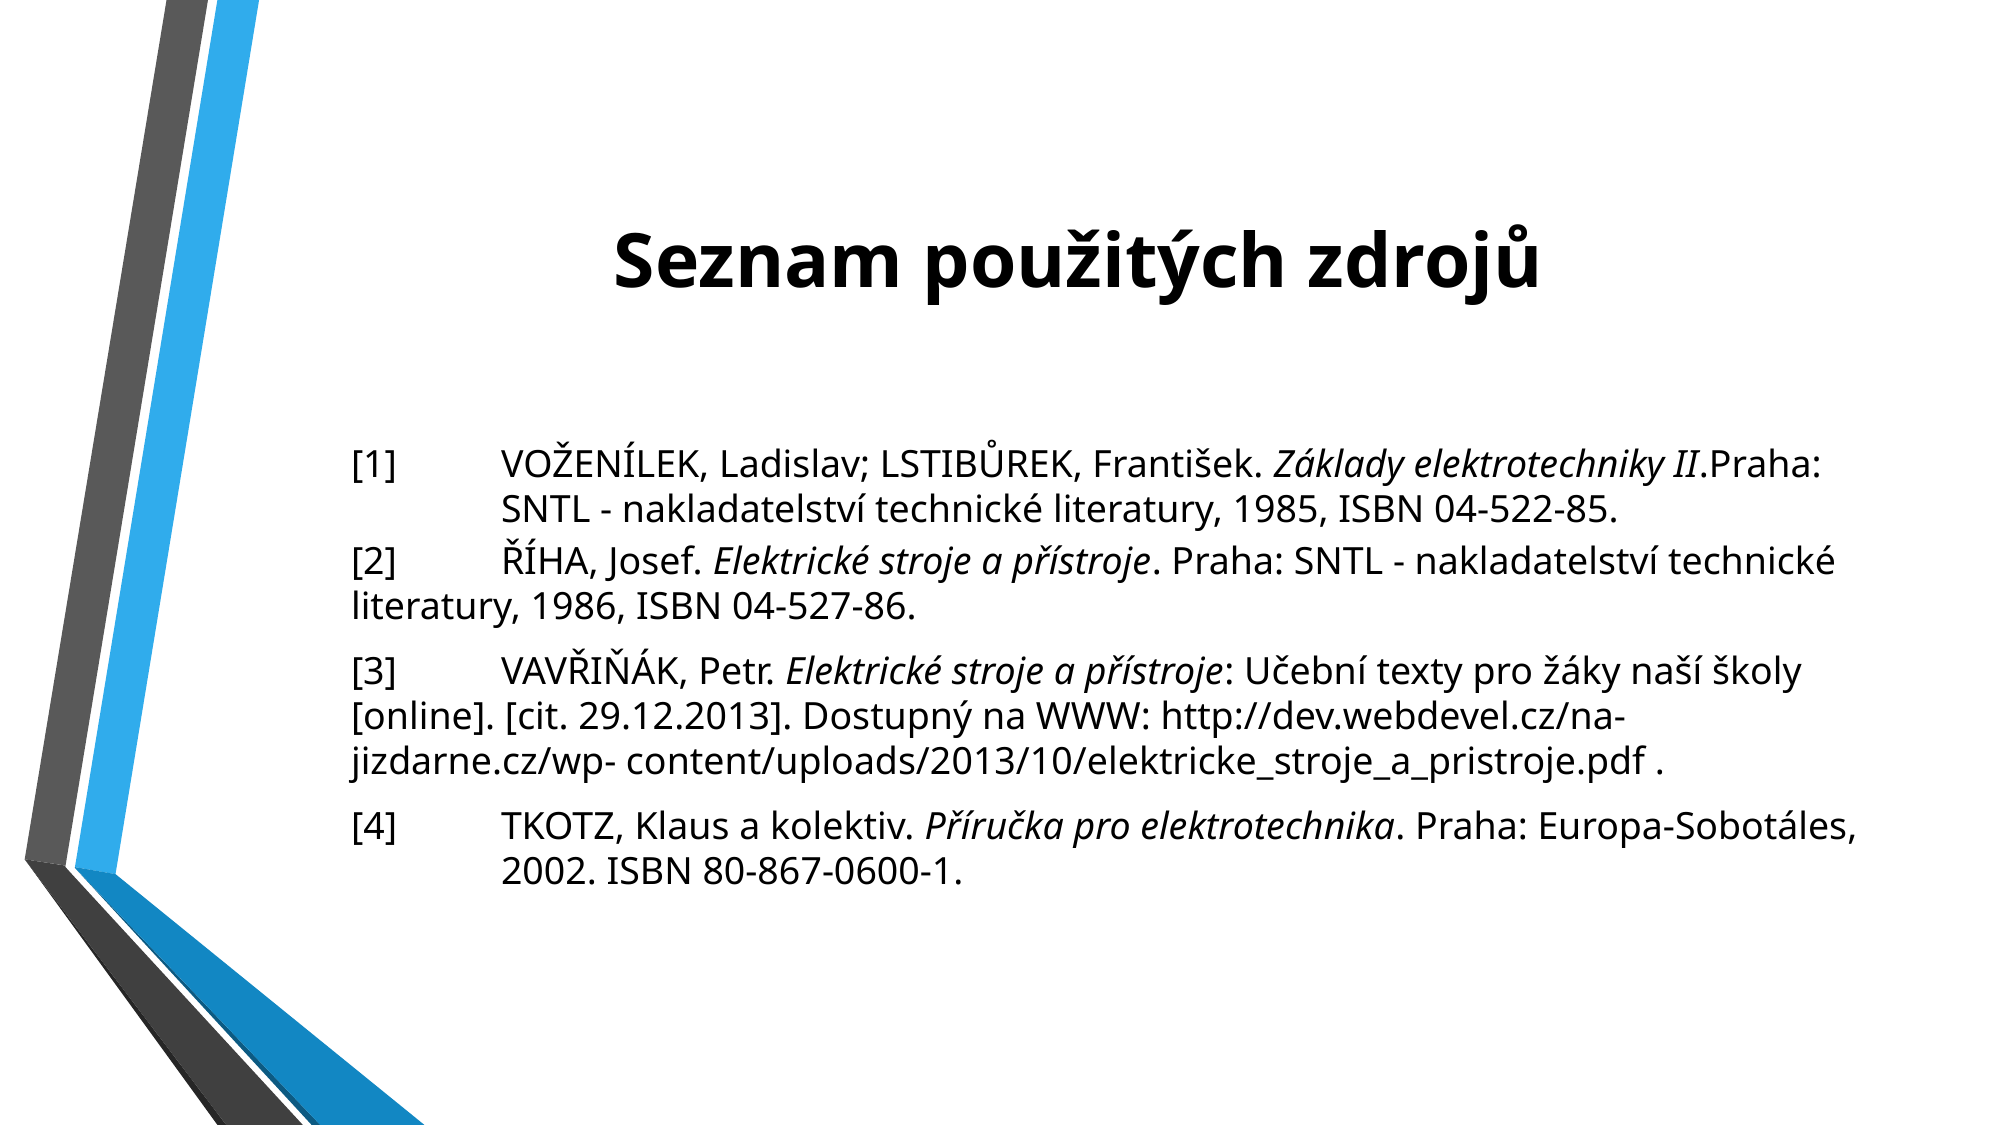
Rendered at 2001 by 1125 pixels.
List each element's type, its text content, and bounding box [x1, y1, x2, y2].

list [1] VOŽENÍLEK, Ladislav; LSTIBŮREK, František. Základy elektrotechniky II.Praha: SNTL - nakladatelství technické literatury, 1985, ISBN 04-522-85. [2] ŘÍHA, Josef. Elektrické stroje a přístroje. Praha: SNTL - nakladatelství technické literatury, 1986, ISBN 04-527-86. [3] VAVŘIŇÁK, Petr. Elektrické stroje a přístroje: Učební texty pro žáky naší školy [online]. [cit. 29.12.2013]. Dostupný na WWW: http://dev.webdevel.cz/na- jizdarne.cz/wp- content/uploads/2013/10/elektricke_stroje_a_pristroje.pdf . [4] TKOTZ, Klaus a kolektiv. Příručka pro elektrotechnika. Praha: Europa-Sobotáles, 2002. ISBN 80-867-0600-1. [336, 342, 1874, 1115]
text_box [78, 83, 1338, 144]
title Seznam použitých zdrojů [257, 113, 1901, 402]
